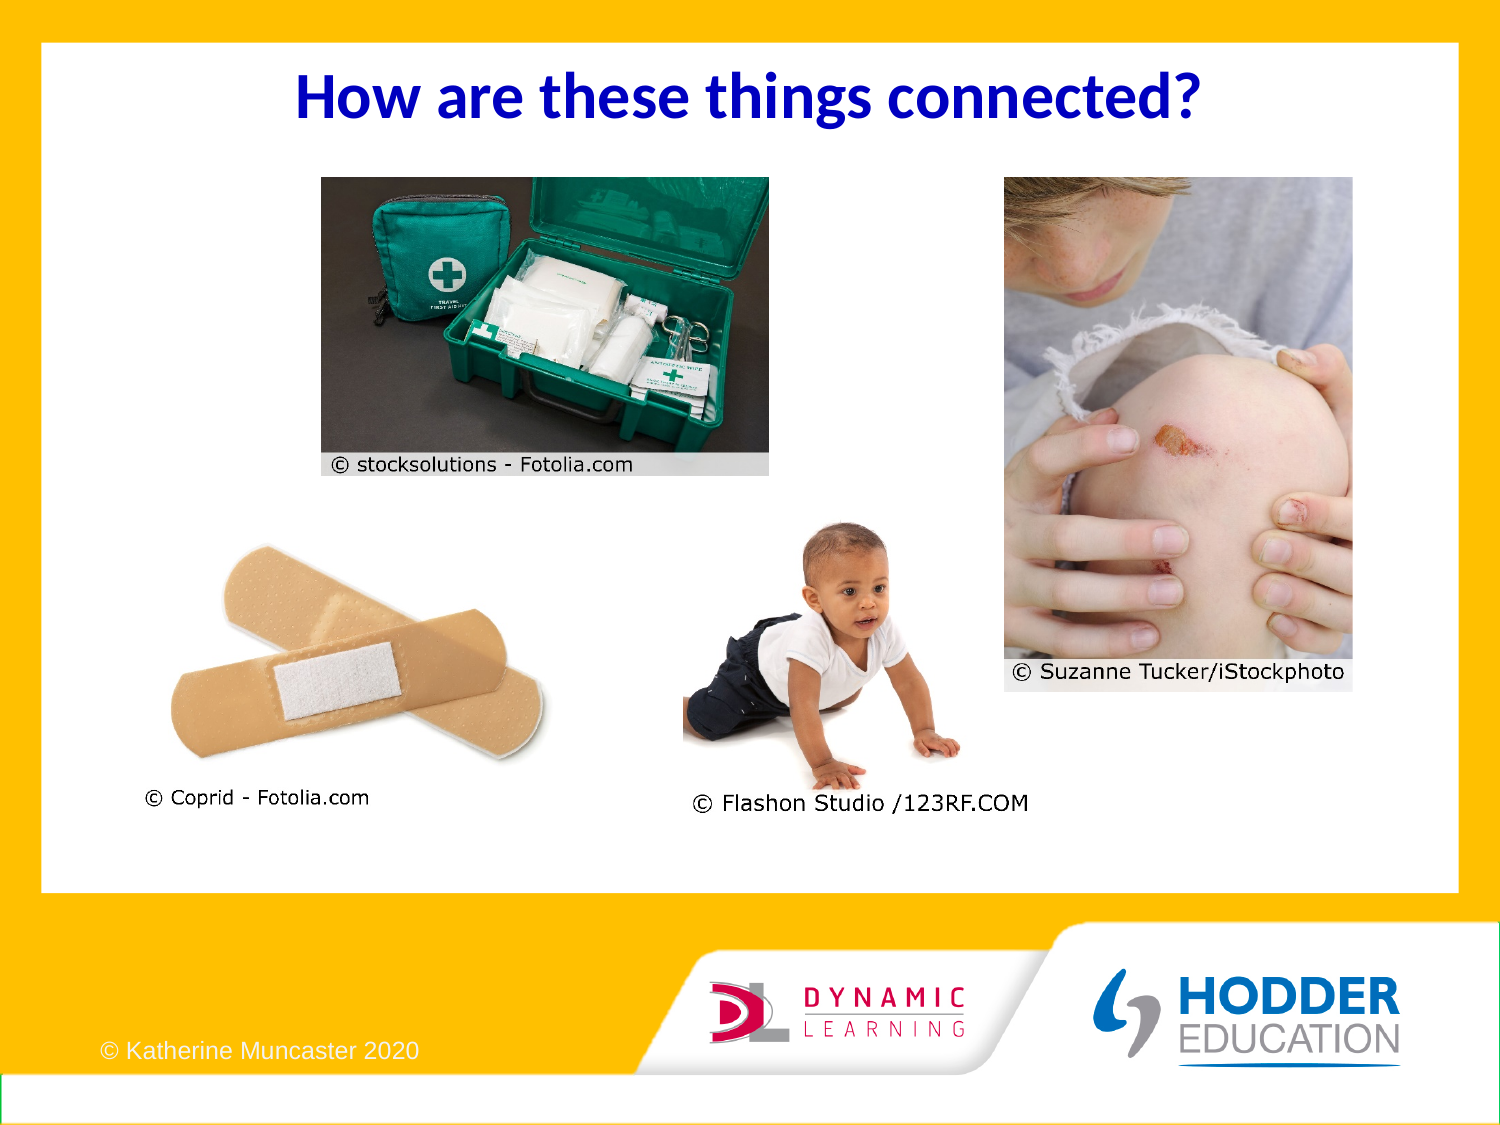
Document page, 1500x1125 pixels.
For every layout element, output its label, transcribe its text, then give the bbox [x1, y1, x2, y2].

picture [321, 176, 769, 476]
title How are these things connected? [75, 45, 1425, 140]
picture [135, 512, 579, 809]
picture [683, 177, 1353, 816]
picture [0, 824, 1500, 1125]
